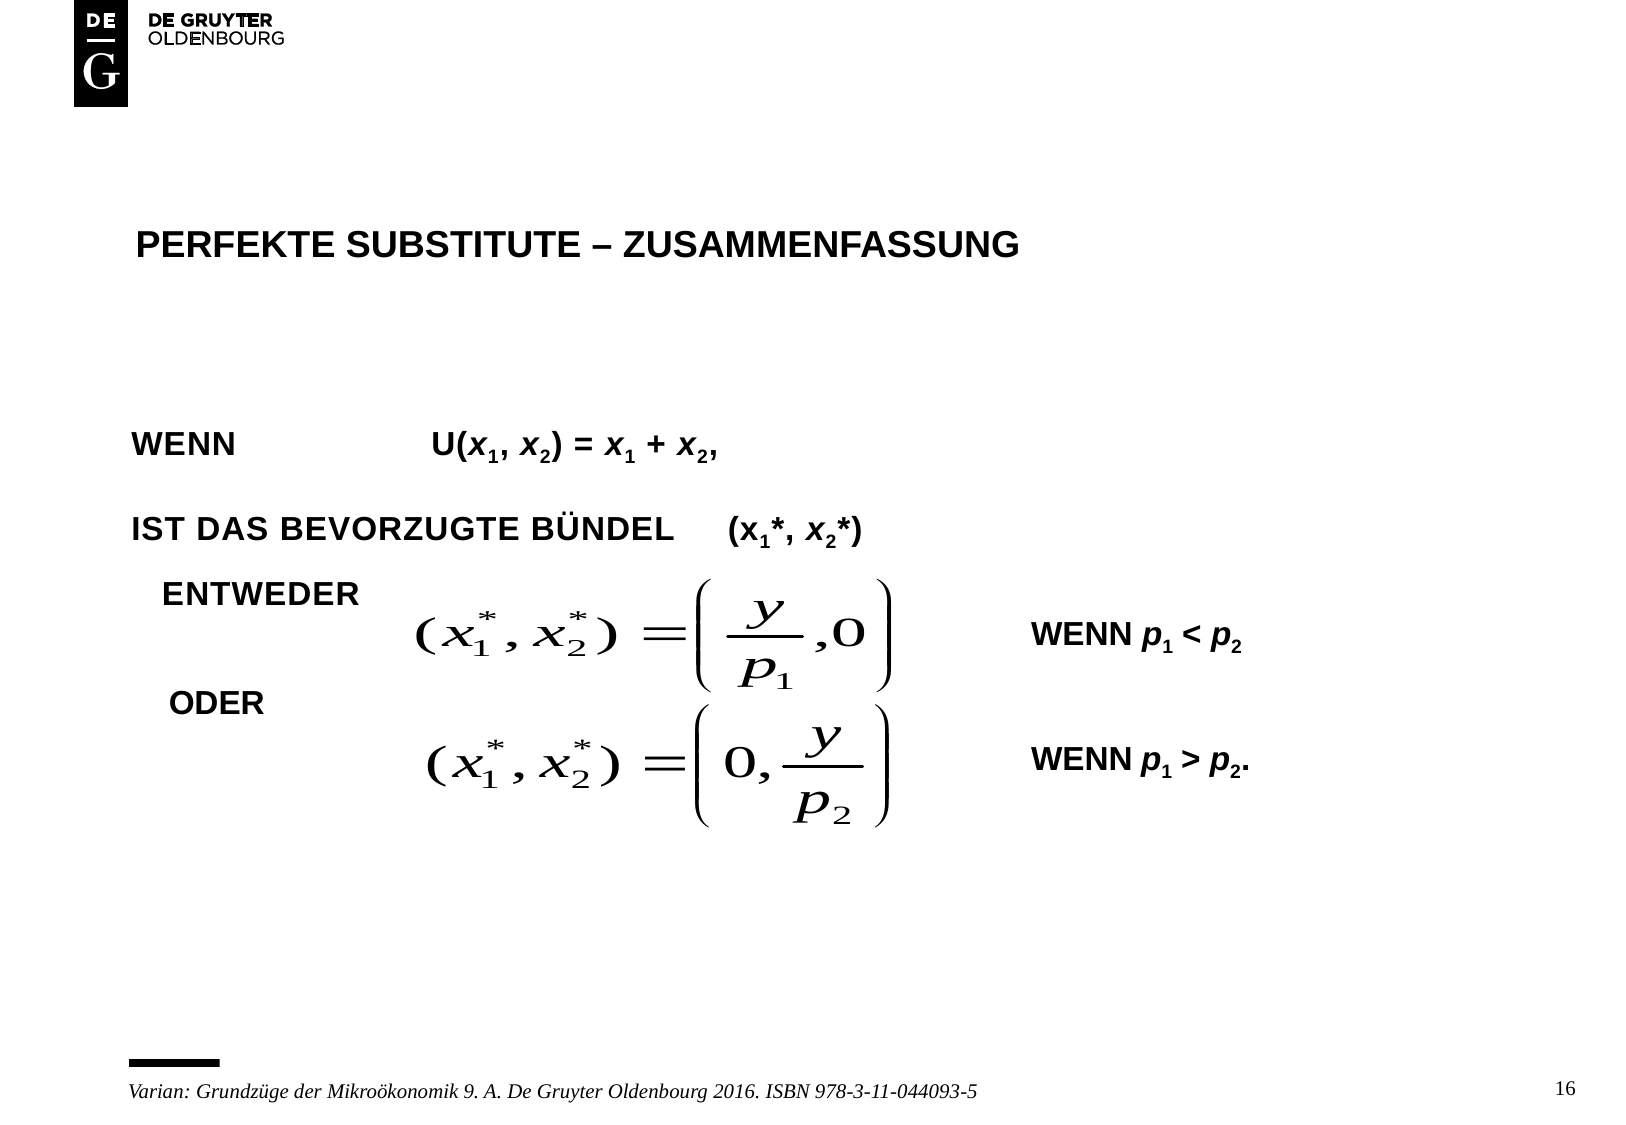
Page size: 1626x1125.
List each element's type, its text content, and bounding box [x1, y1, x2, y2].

text_box ODER [154, 673, 280, 729]
slide_number 16 [1554, 1074, 1614, 1104]
list Wenn U(x1, x2) = x1 + x2, ist das bevorzugte Bündel (x1*, x2*) entweder [131, 343, 1558, 1005]
text_box WENN p1 > p2. [1016, 729, 1266, 790]
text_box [403, 570, 911, 702]
title Perfekte Substitute – Zusammenfassung [135, 219, 1562, 270]
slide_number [128, 1077, 1539, 1108]
text_box WENN p1 < p2 [1016, 604, 1257, 665]
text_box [415, 694, 912, 839]
